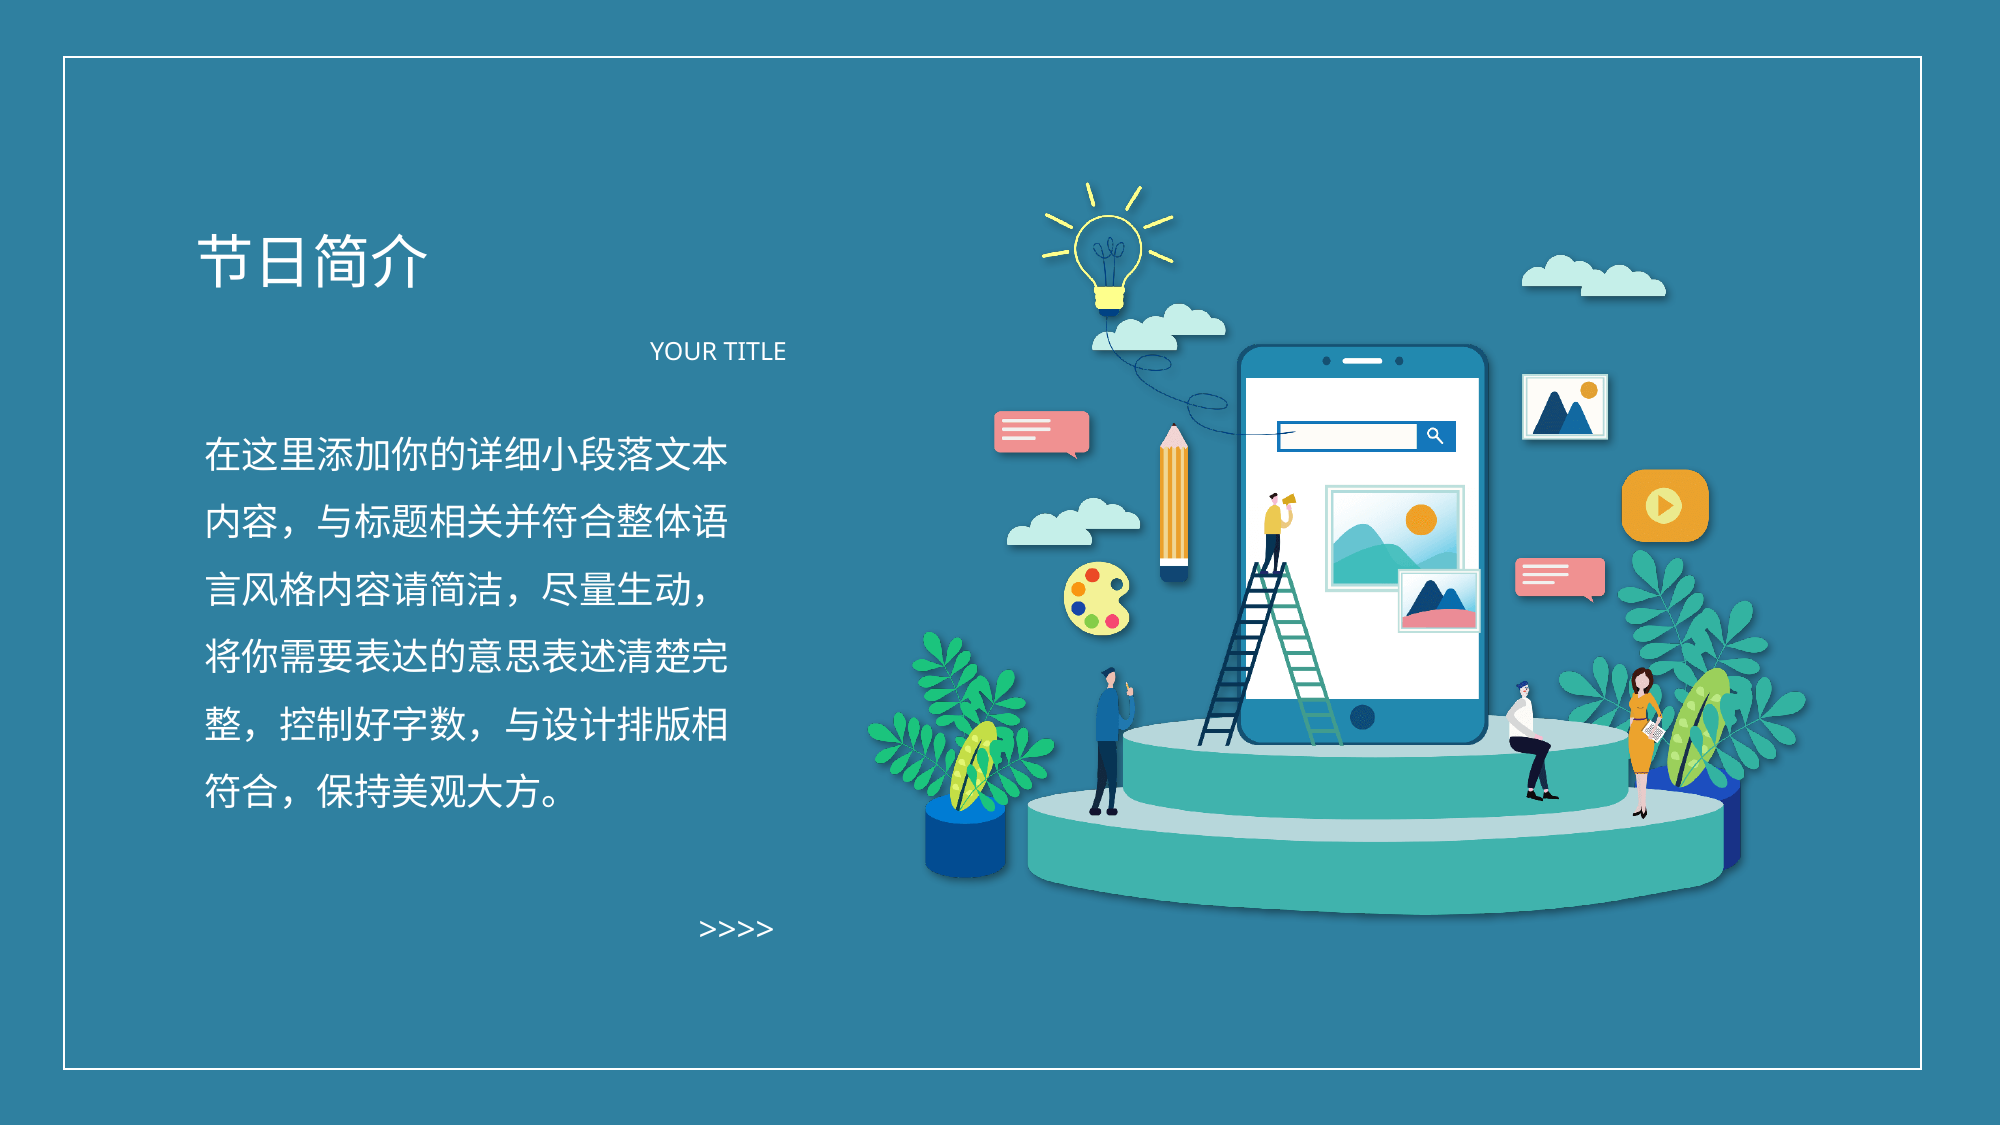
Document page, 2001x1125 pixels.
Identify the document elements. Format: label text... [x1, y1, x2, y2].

text_box YOUR TITLE [635, 328, 861, 374]
text_box >>>> [683, 880, 861, 956]
text_box 节日简介 [181, 217, 571, 303]
text_box 在这里添加你的详细小段落文本内容，与标题相关并符合整体语言风格内容请简洁，尽量生动，将你需要表达的意思表述清楚完整，控制好字数，与设计排版相符合，保持美观大方。 [189, 400, 776, 821]
picture [861, 72, 1811, 1021]
